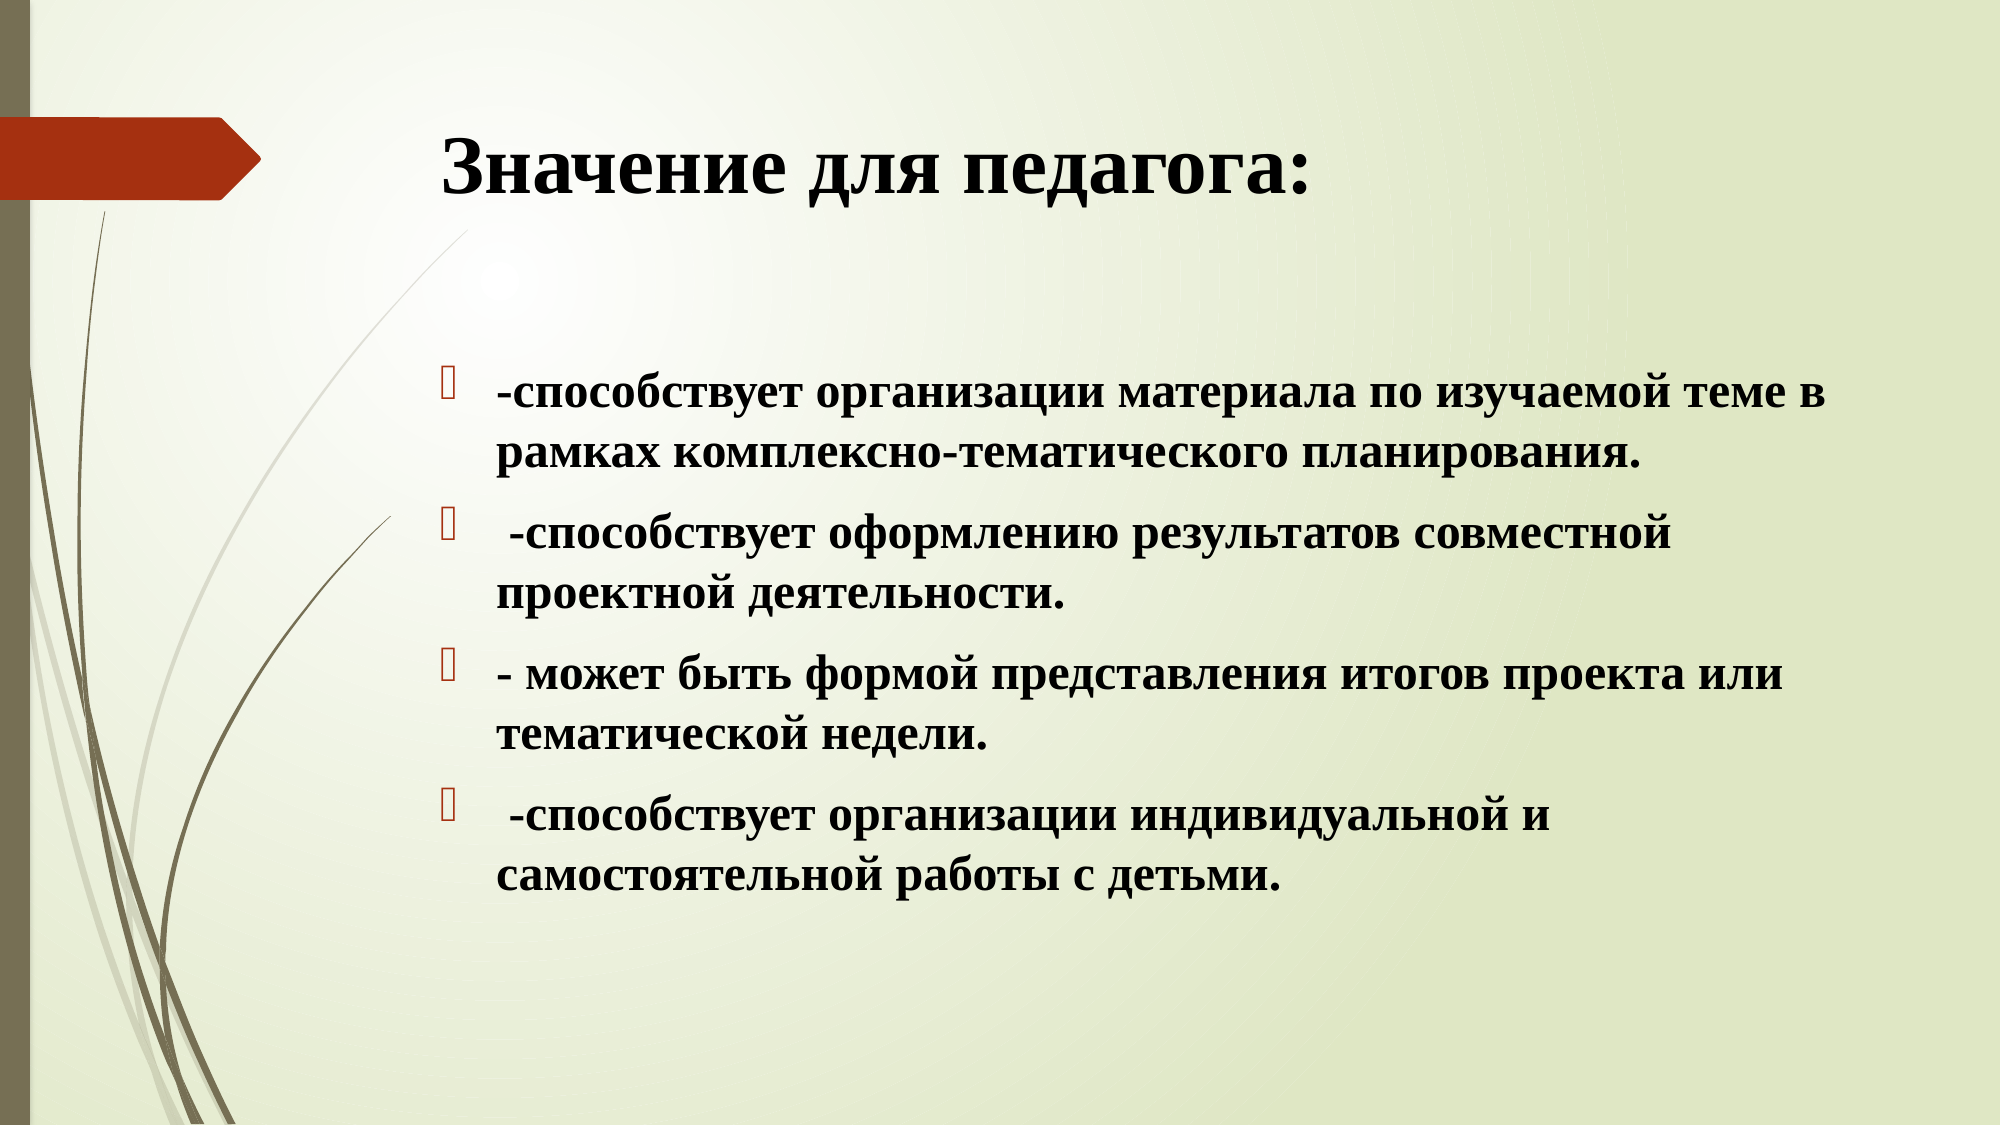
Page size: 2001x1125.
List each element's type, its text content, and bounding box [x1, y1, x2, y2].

title Значение для педагога: [425, 102, 1888, 313]
list -способствует организации материала по изучаемой теме в рамках комплексно-тематического планирования. -способствует оформлению результатов совместной проектной деятельности. - может быть формой представления итогов проекта или тематической недели. -способствует организации индивидуальной и самостоятельной работы с детьми. [424, 350, 1888, 970]
